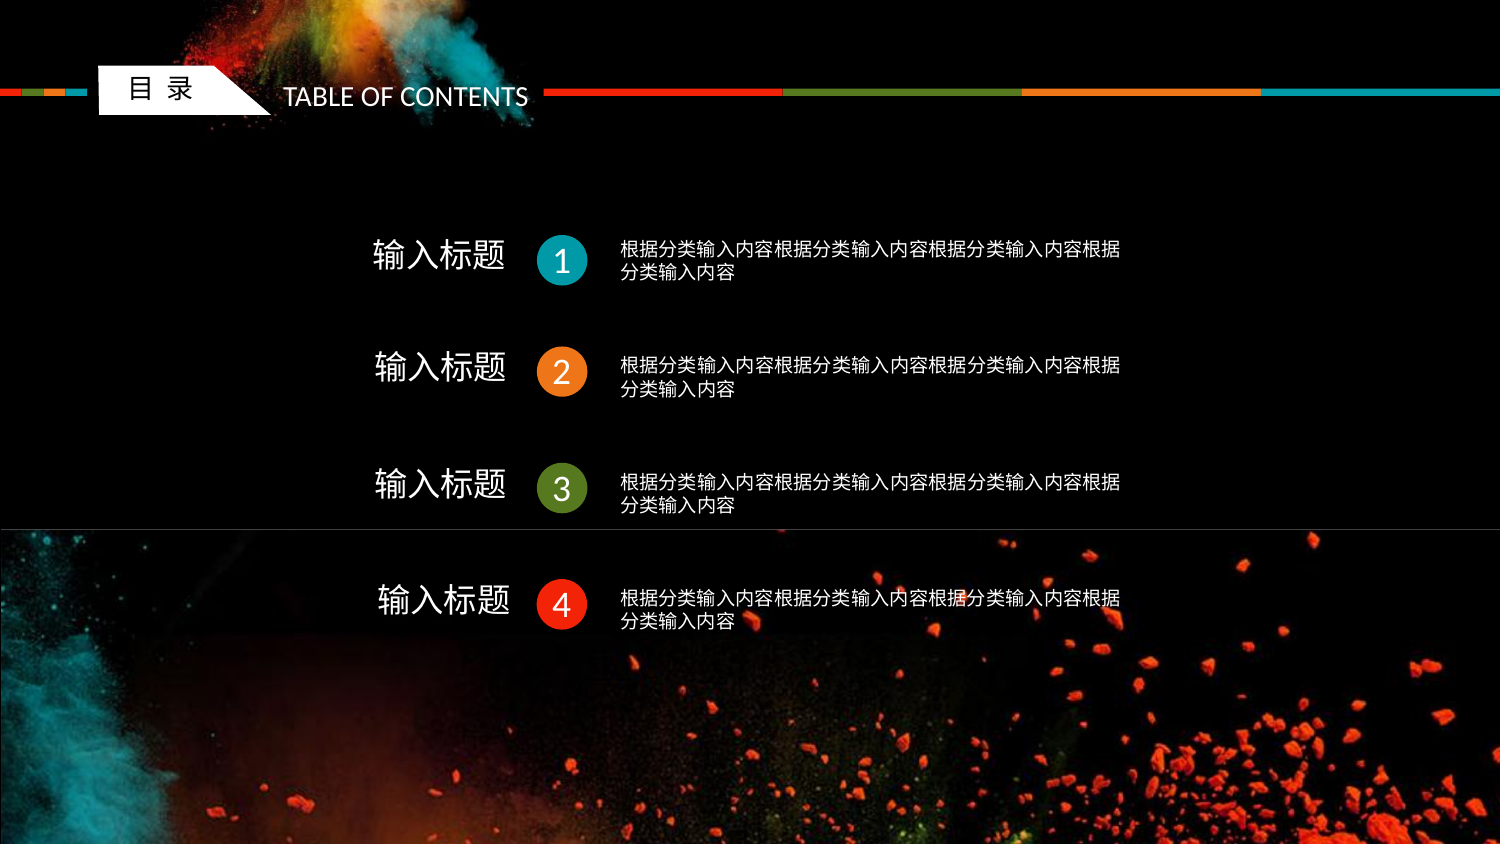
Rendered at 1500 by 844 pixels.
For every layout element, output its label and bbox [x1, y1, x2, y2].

text_box [358, 226, 1148, 292]
picture [0, 528, 1500, 844]
text_box [0, 0, 1500, 203]
text_box [359, 455, 1148, 525]
text_box [362, 571, 1148, 641]
text_box [359, 339, 1148, 409]
